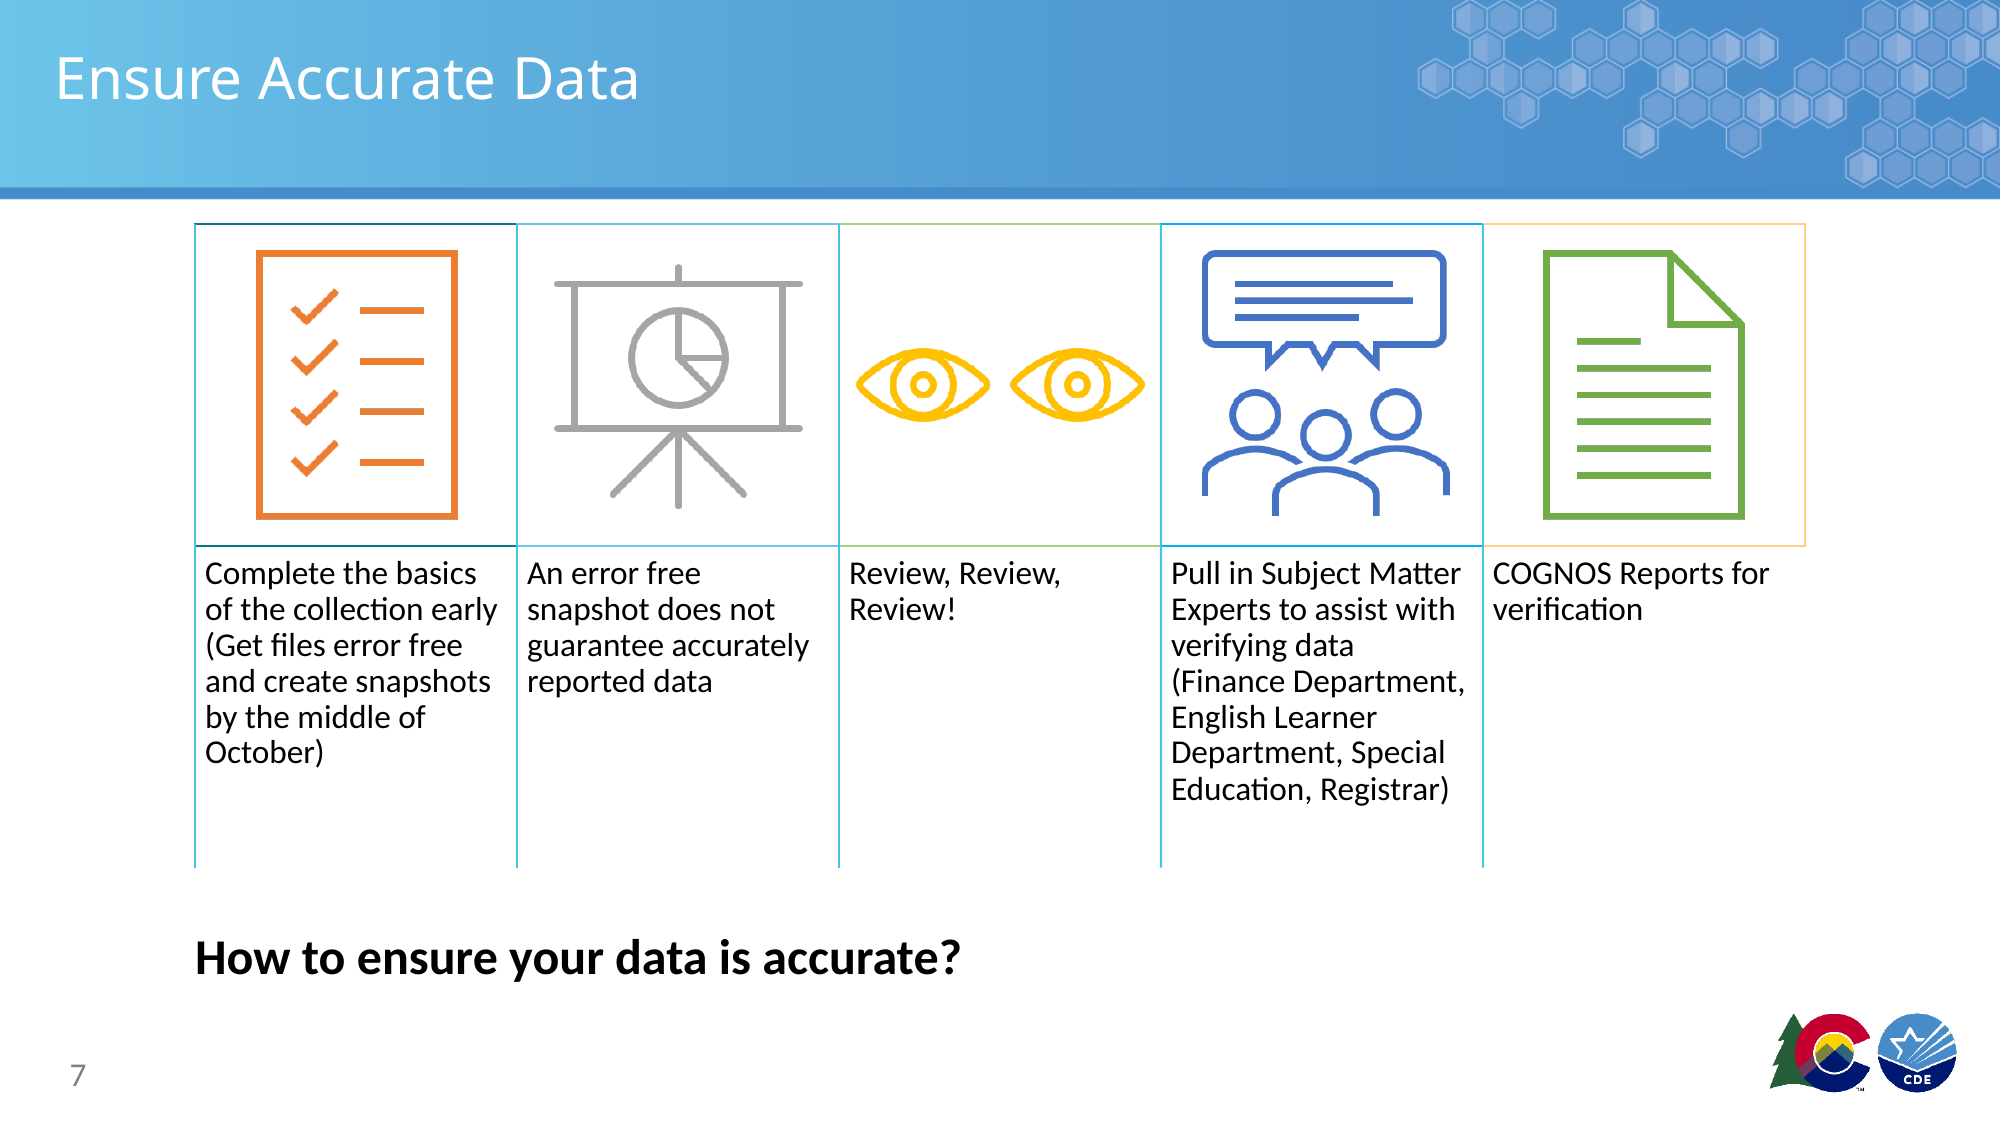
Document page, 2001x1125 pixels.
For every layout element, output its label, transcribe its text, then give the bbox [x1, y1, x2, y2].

picture [1768, 1012, 1957, 1093]
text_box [195, 148, 1805, 943]
title Ensure Accurate Data [54, 48, 1352, 173]
slide_number 7 [54, 1042, 505, 1103]
picture [0, 0, 2000, 200]
list How to ensure your data is accurate? [195, 943, 1271, 1125]
